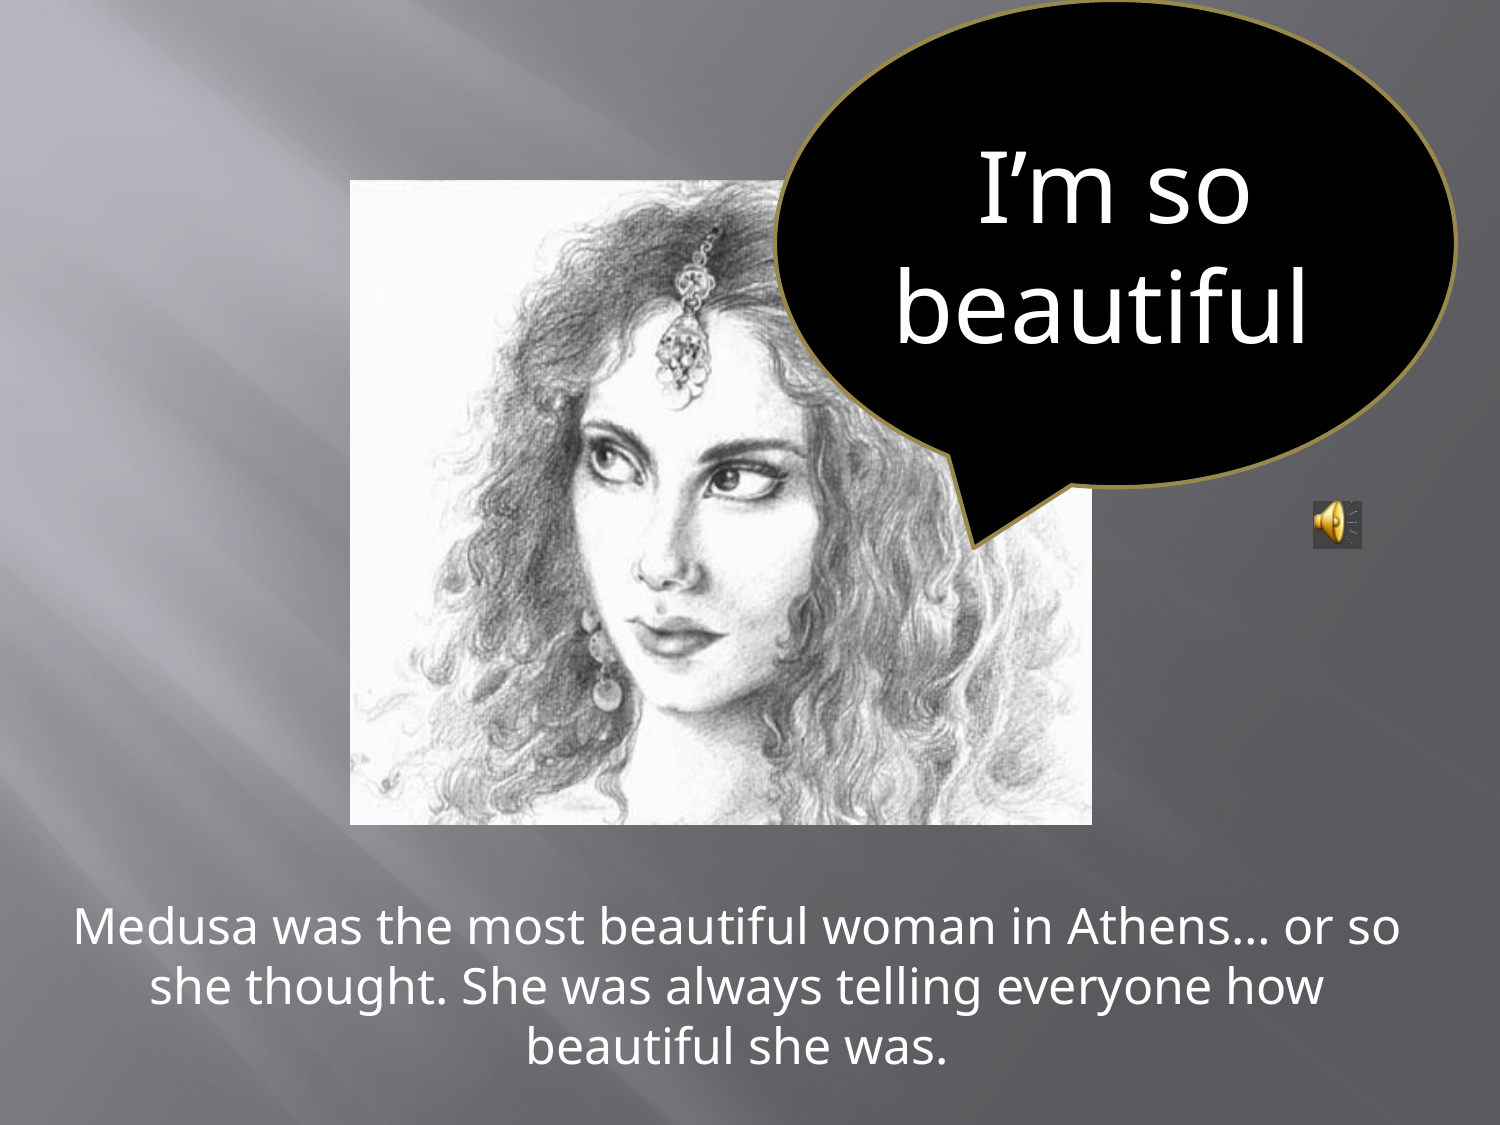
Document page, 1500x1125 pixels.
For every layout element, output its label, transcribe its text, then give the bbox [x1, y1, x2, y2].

text_box Medusa was the most beautiful woman in Athens… or so she thought. She was always telling everyone how beautiful she was. [50, 887, 1425, 1083]
picture [349, 180, 1092, 826]
picture [1312, 499, 1363, 551]
text_box I’m so beautiful! [784, 0, 1459, 489]
